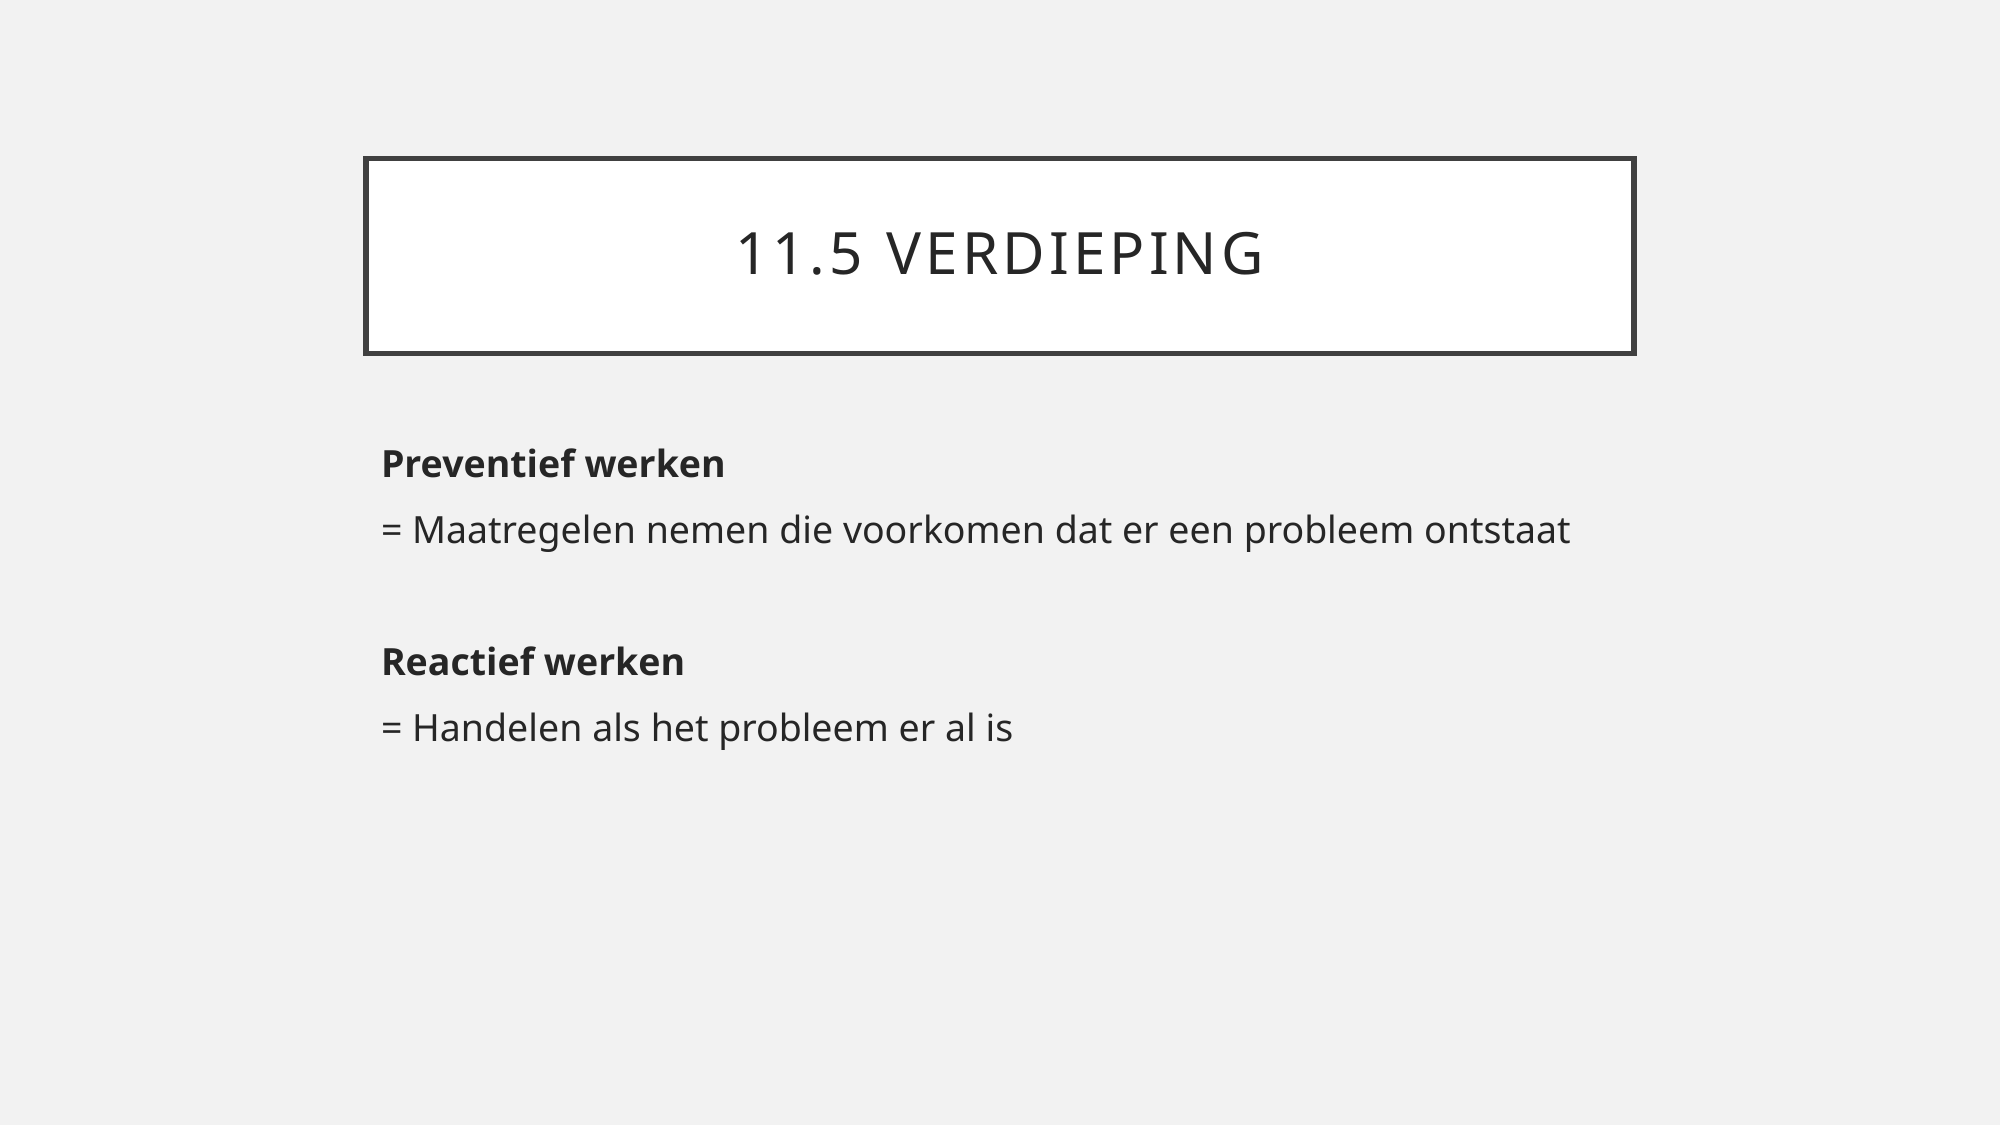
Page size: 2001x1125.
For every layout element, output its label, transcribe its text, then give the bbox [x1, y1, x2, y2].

title 11.5 verdieping [363, 156, 1637, 356]
list Preventief werken = Maatregelen nemen die voorkomen dat er een probleem ontstaat Reactief werken = Handelen als het probleem er al is [366, 432, 1634, 1093]
